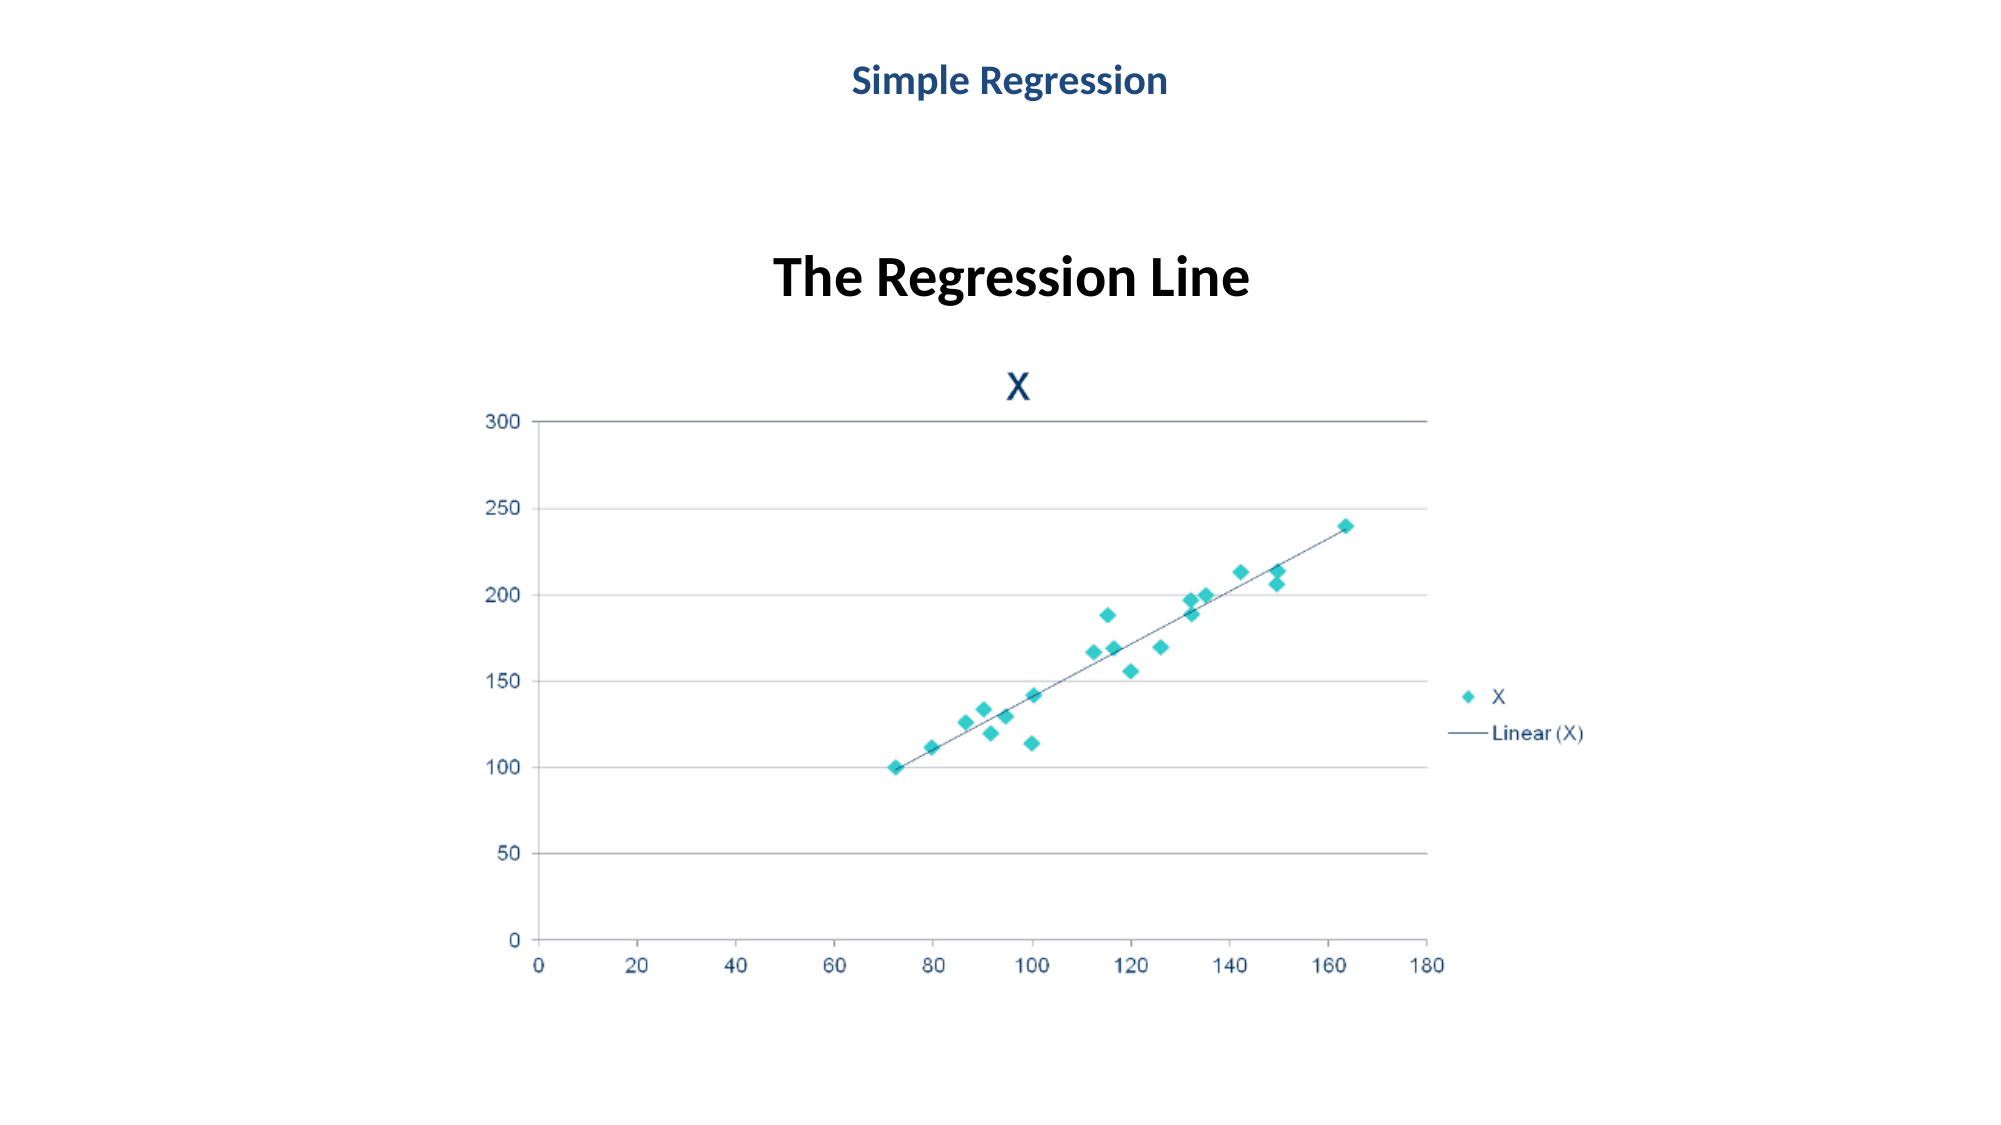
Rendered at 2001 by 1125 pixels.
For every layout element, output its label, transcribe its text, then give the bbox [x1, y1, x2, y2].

title The Regression Line [362, 196, 1663, 350]
picture [431, 349, 1607, 1020]
text_box Simple Regression [335, 45, 1686, 161]
